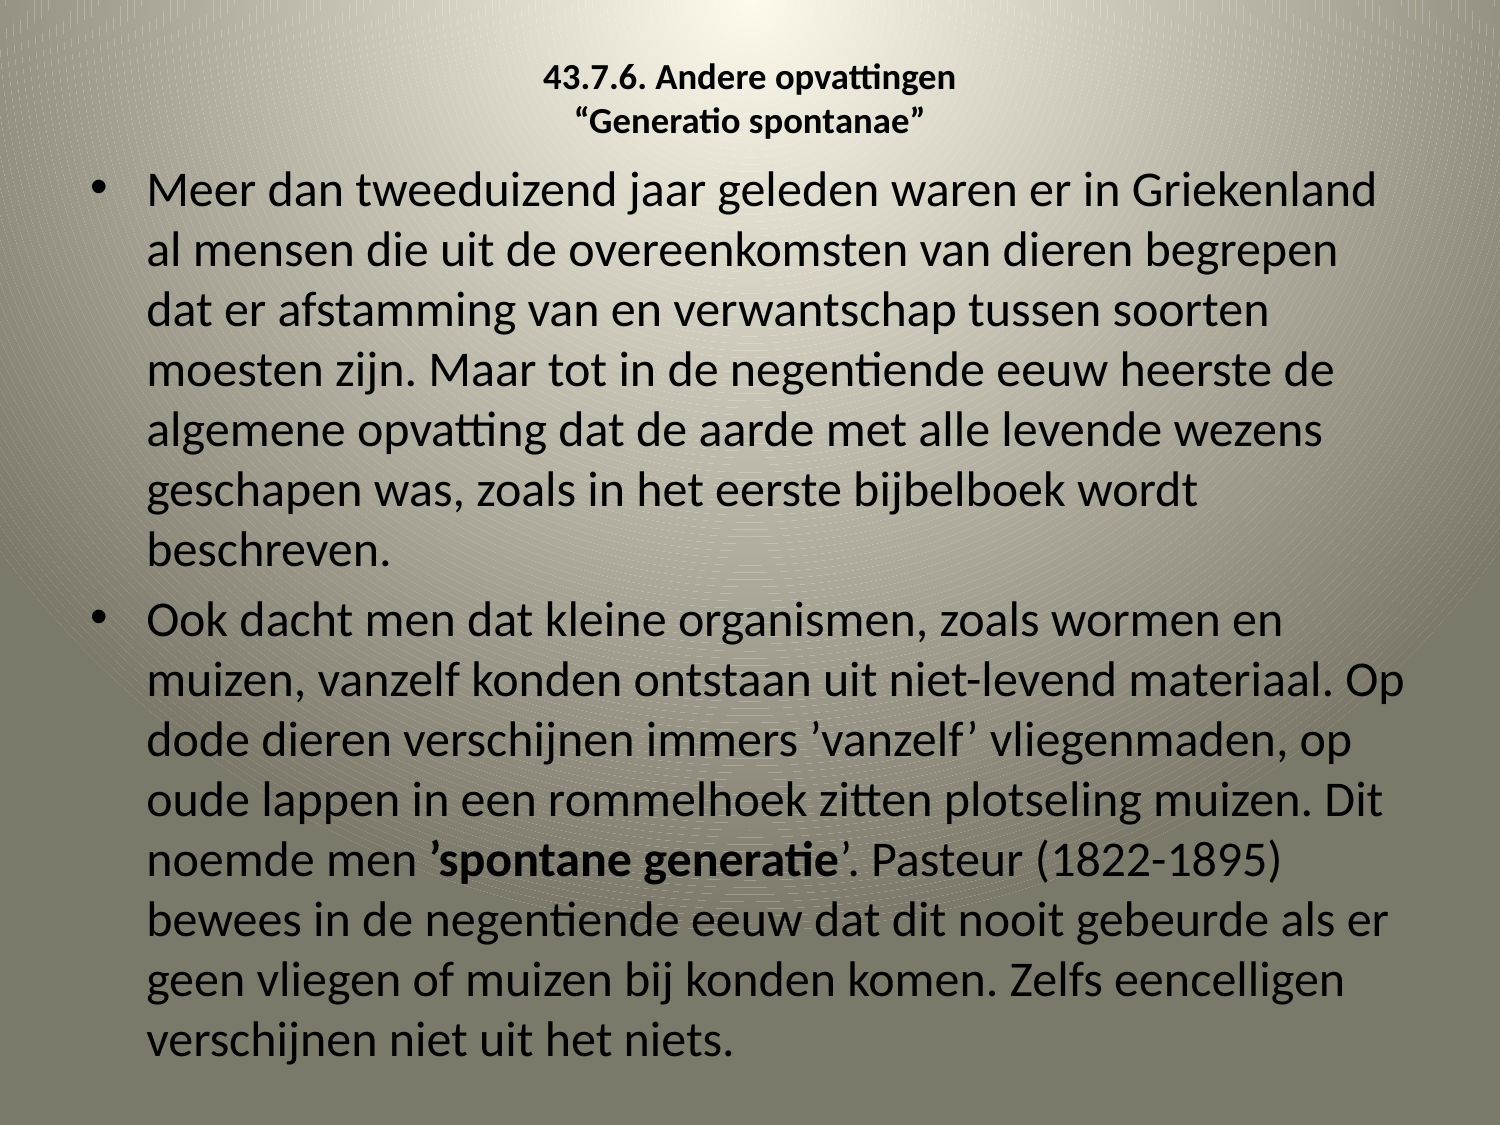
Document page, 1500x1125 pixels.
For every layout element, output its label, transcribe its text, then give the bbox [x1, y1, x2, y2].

list Meer dan tweeduizend jaar geleden waren er in Griekenland al mensen die uit de overeenkomsten van dieren begrepen dat er afstamming van en verwantschap tussen soorten moesten zijn. Maar tot in de negentiende eeuw heerste de algemene opvatting dat de aarde met alle levende wezens geschapen was, zoals in het eerste bijbelboek wordt beschreven. Ook dacht men dat kleine organismen, zoals wormen en muizen, vanzelf konden ontstaan uit niet-levend materiaal. Op dode dieren verschijnen immers ’vanzelf’ vliegenmaden, op oude lappen in een rommelhoek zitten plotseling muizen. Dit noemde men ’spontane generatie’. Pasteur (1822-1895) bewees in de negentiende eeuw dat dit nooit gebeurde als er geen vliegen of muizen bij konden komen. Zelfs eencelligen verschijnen niet uit het niets. [75, 149, 1425, 1083]
title 43.7.6. Andere opvattingen “Generatio spontanae” [75, 45, 1425, 149]
